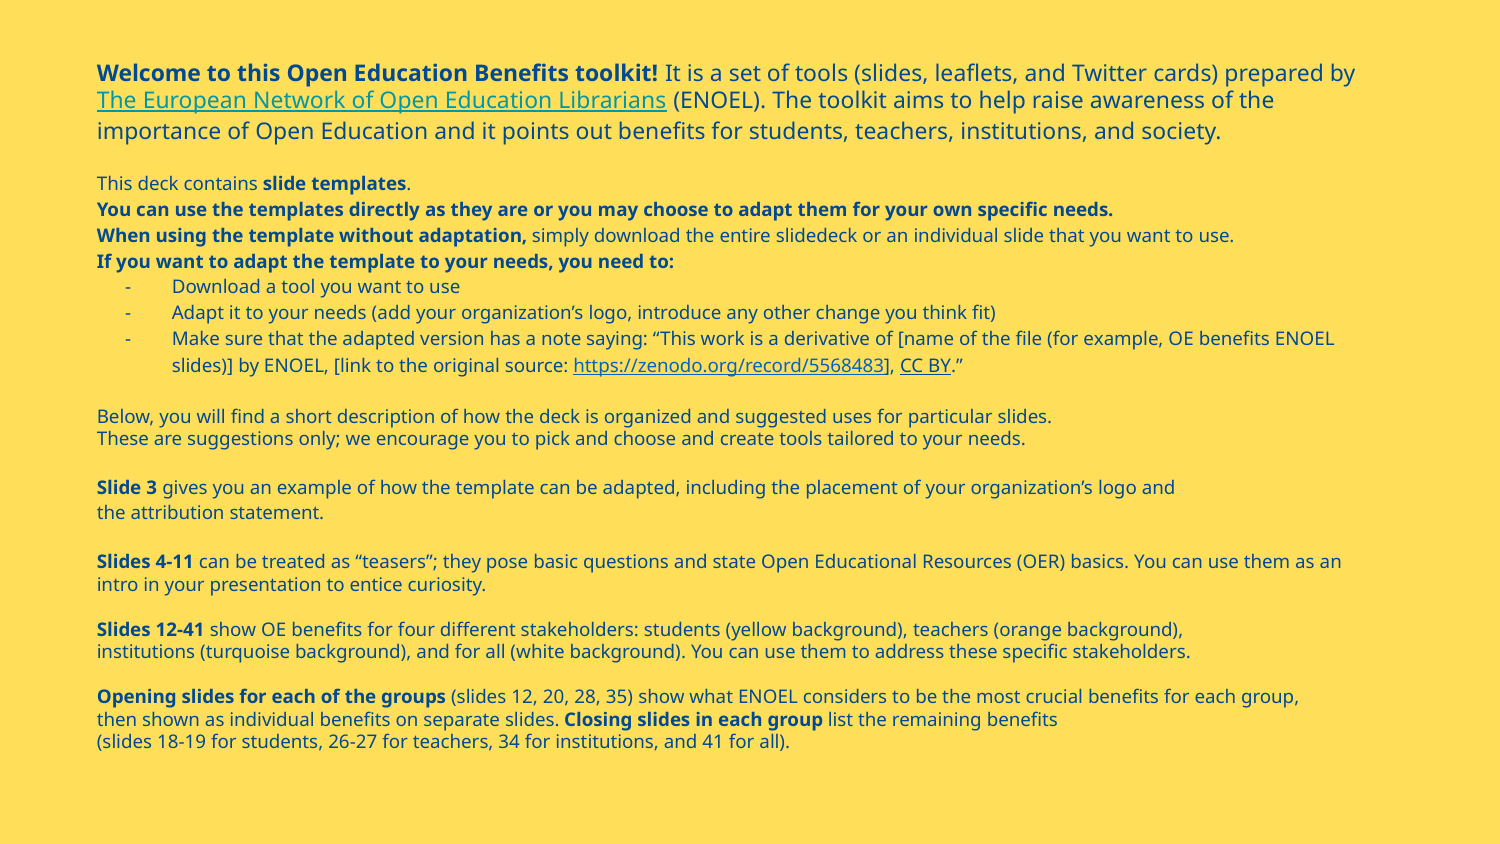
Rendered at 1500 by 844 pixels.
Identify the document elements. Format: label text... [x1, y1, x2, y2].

text_box Welcome to this Open Education Benefits toolkit! It is a set of tools (slides, leaflets, and Twitter cards) prepared by The European Network of Open Education Librarians (ENOEL). The toolkit aims to help raise awareness of the importance of Open Education and it points out benefits for students, teachers, institutions, and society. This deck contains slide templates. You can use the templates directly as they are or you may choose to adapt them for your own specific needs. When using the template without adaptation, simply download the entire slidedeck or an individual slide that you want to use. If you want to adapt the template to your needs, you need to: Download a tool you want to use Adapt it to your needs (add your organization’s logo, introduce any other change you think fit) Make sure that the adapted version has a note saying: “This work is a derivative of [name of the file (for example, OE benefits ENOEL slides)] by ENOEL, [link to the original source: https://zenodo.org/record/5568483], CC BY.” Below, you will find a short description of how the deck is organized and suggested uses for particular slides. These are suggestions only; we encourage you to pick and choose and create tools tailored to your needs. Slide 3 gives you an example of how the template can be adapted, including the placement of your organization’s logo and the attribution statement. Slides 4-11 can be treated as “teasers”; they pose basic questions and state Open Educational Resources (OER) basics. You can use them as an intro in your presentation to entice curiosity. Slides 12-41 show OE benefits for four different stakeholders: students (yellow background), teachers (orange background), institutions (turquoise background), and for all (white background). You can use them to address these specific stakeholders. Opening slides for each of the groups (slides 12, 20, 28, 35) show what ENOEL considers to be the most crucial benefits for each group, then shown as individual benefits on separate slides. Closing slides in each group list the remaining benefits (slides 18-19 for students, 26-27 for teachers, 34 for institutions, and 41 for all). [81, 43, 1383, 790]
